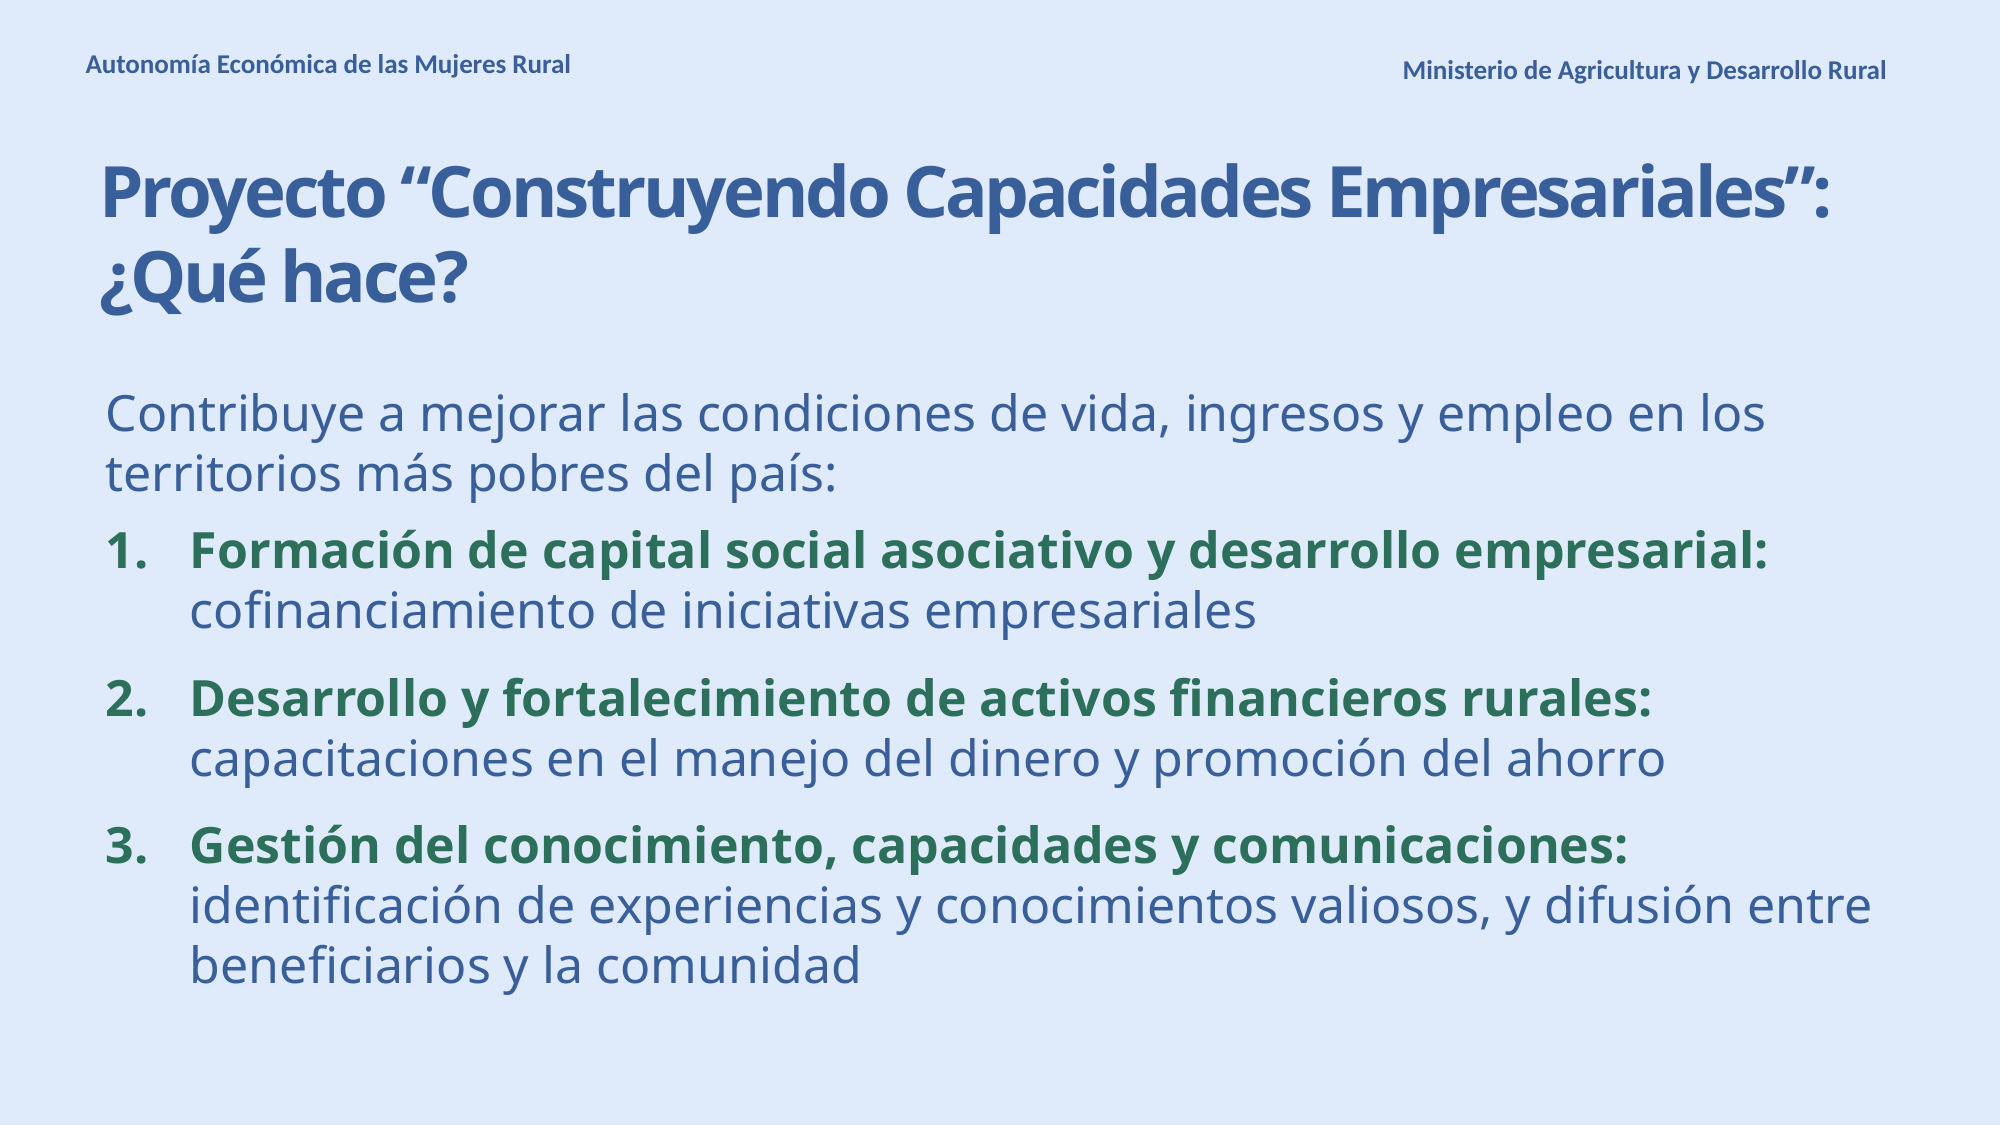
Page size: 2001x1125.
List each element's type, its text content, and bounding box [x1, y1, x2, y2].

text_box Ministerio de Agricultura y Desarrollo Rural [1387, 44, 1902, 93]
text_box Proyecto “Construyendo Capacidades Empresariales”: ¿Qué hace? [84, 139, 1922, 325]
text_box Autonomía Económica de las Mujeres Rural [70, 38, 593, 86]
text_box Contribuye a mejorar las condiciones de vida, ingresos y empleo en los territorios más pobres del país: Formación de capital social asociativo y desarrollo empresarial: cofinanciamiento de iniciativas empresariales Desarrollo y fortalecimiento de activos financieros rurales: capacitaciones en el manejo del dinero y promoción del ahorro Gestión del conocimiento, capacidades y comunicaciones: identificación de experiencias y conocimientos valiosos, y difusión entre beneficiarios y la comunidad [90, 373, 1916, 1028]
